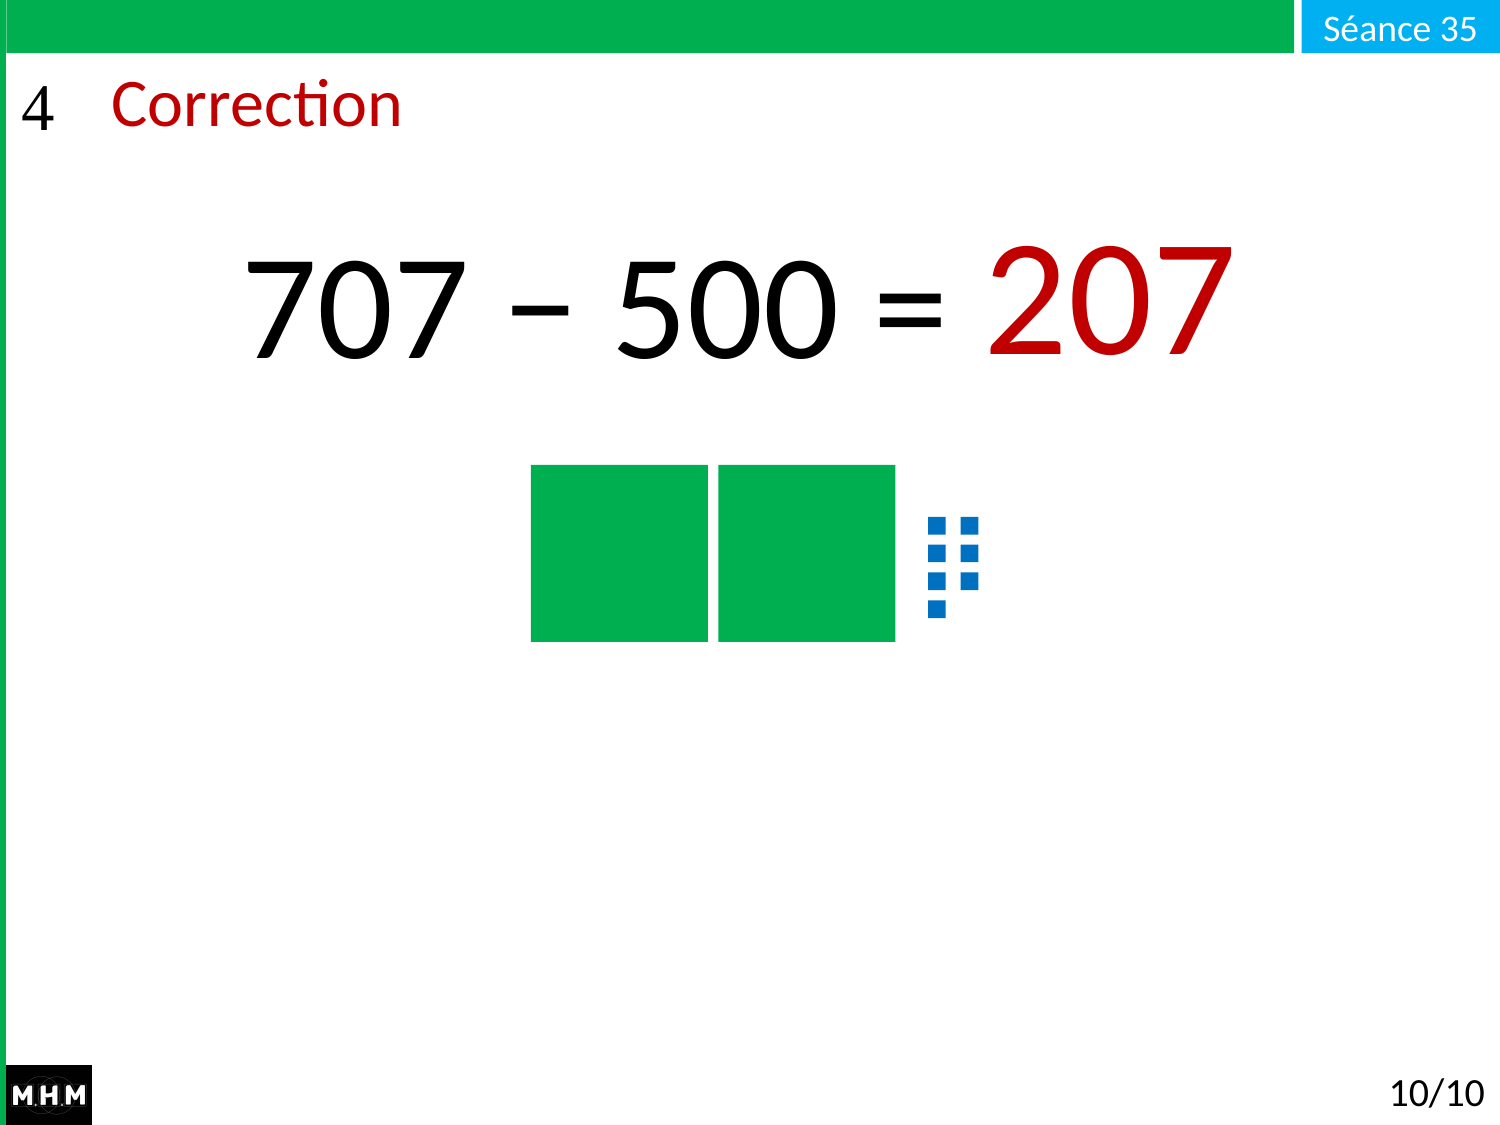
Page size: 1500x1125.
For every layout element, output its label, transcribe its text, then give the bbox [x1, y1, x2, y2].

text_box [807, 464, 896, 643]
text_box [927, 571, 947, 591]
picture [6, 1065, 92, 1125]
text_box 707 − 500 = … [226, 200, 947, 396]
text_box [960, 571, 979, 591]
title Correction [96, 60, 1391, 150]
text_box 207 [947, 180, 1274, 396]
text_box [960, 544, 979, 563]
text_box [960, 516, 979, 536]
text_box [927, 599, 947, 619]
list 10/10 [1373, 1064, 1500, 1125]
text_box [64, 389, 807, 888]
text_box [927, 544, 947, 563]
text_box [927, 516, 947, 536]
